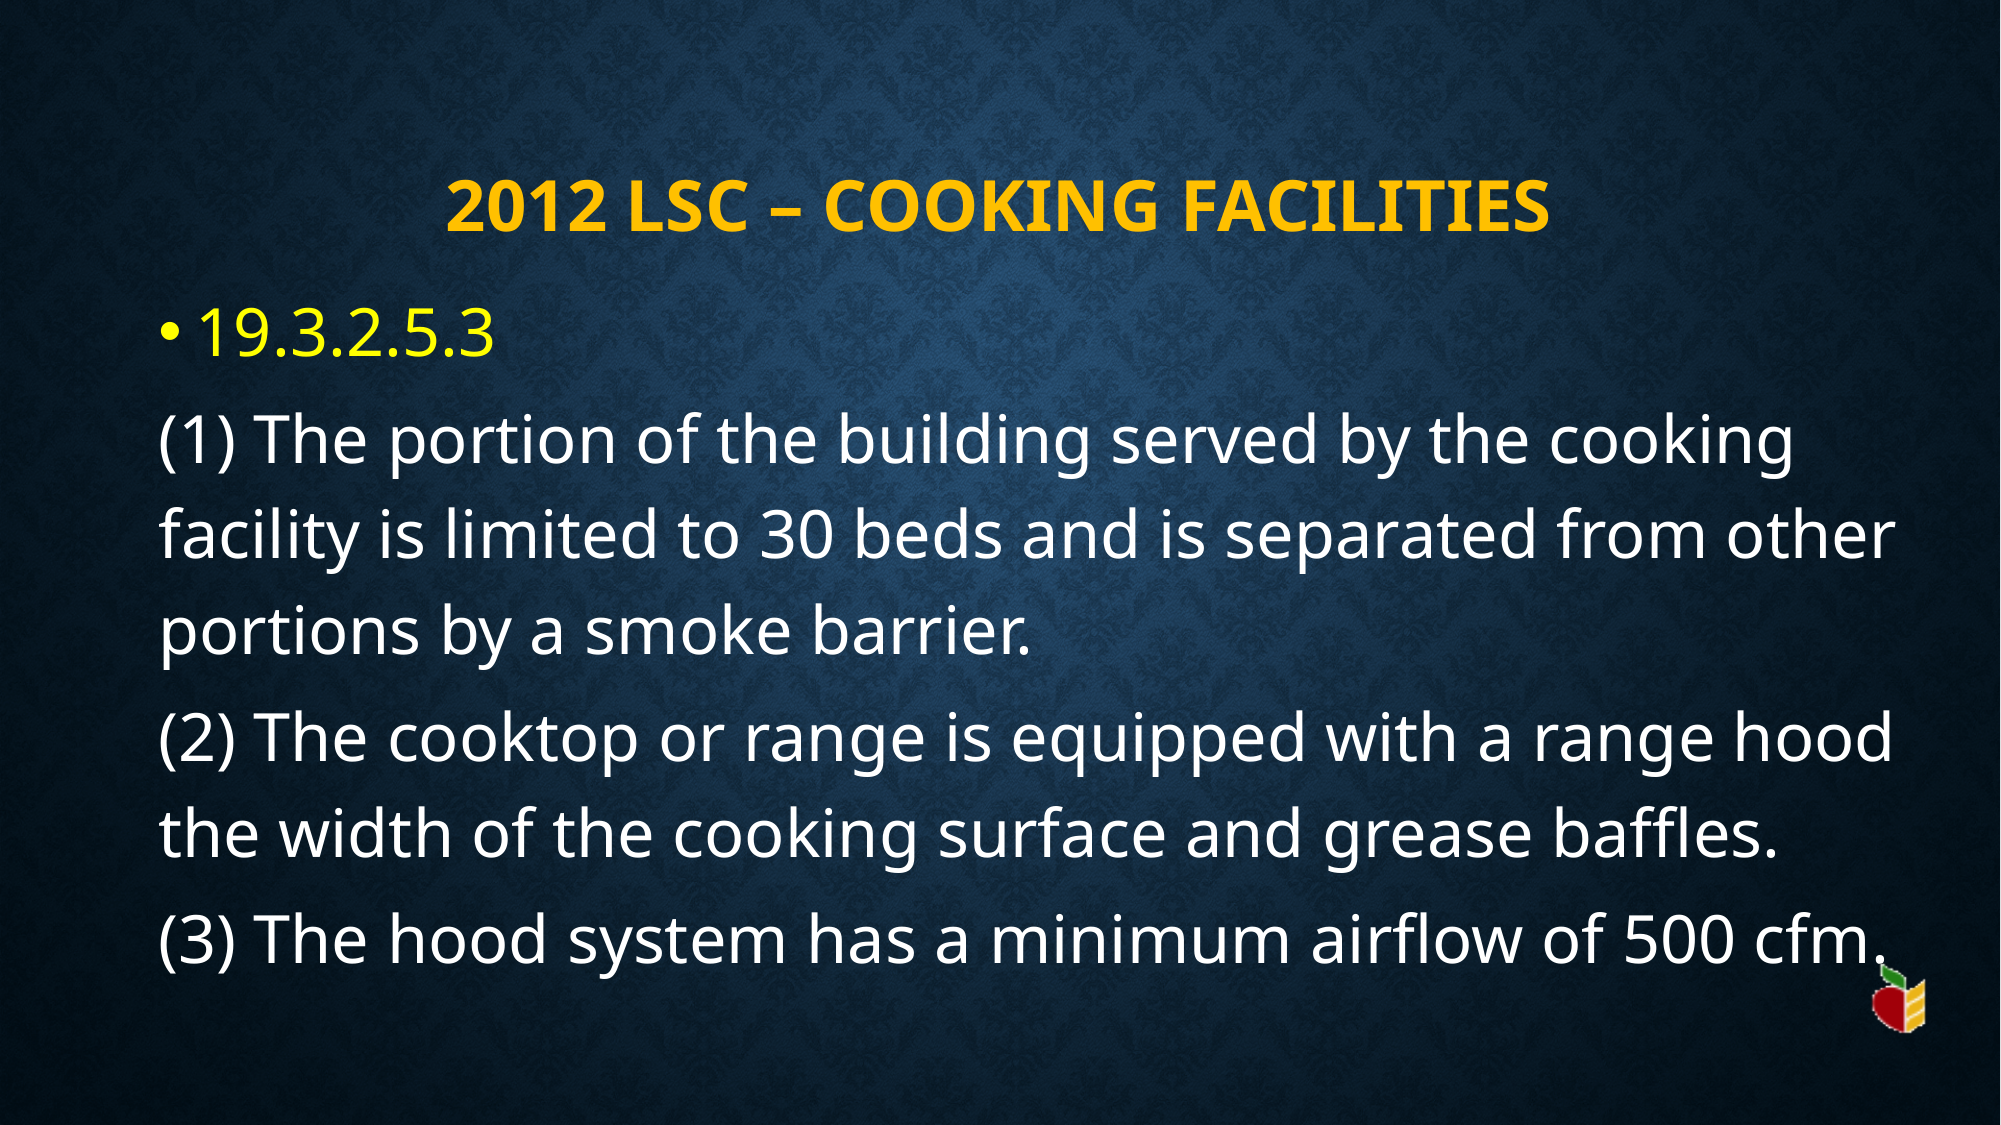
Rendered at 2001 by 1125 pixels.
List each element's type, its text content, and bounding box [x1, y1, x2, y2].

title 2012 Lsc – cooking facilities [149, 99, 1849, 266]
list 19.3.2.5.3 (1) The portion of the building served by the cooking facility is limited to 30 beds and is separated from other portions by a smoke barrier. (2) The cooktop or range is equipped with a range hood the width of the cooking surface and grease baffles. (3) The hood system has a minimum airflow of 500 cfm. [68, 266, 1929, 1057]
picture [1870, 961, 1929, 1037]
